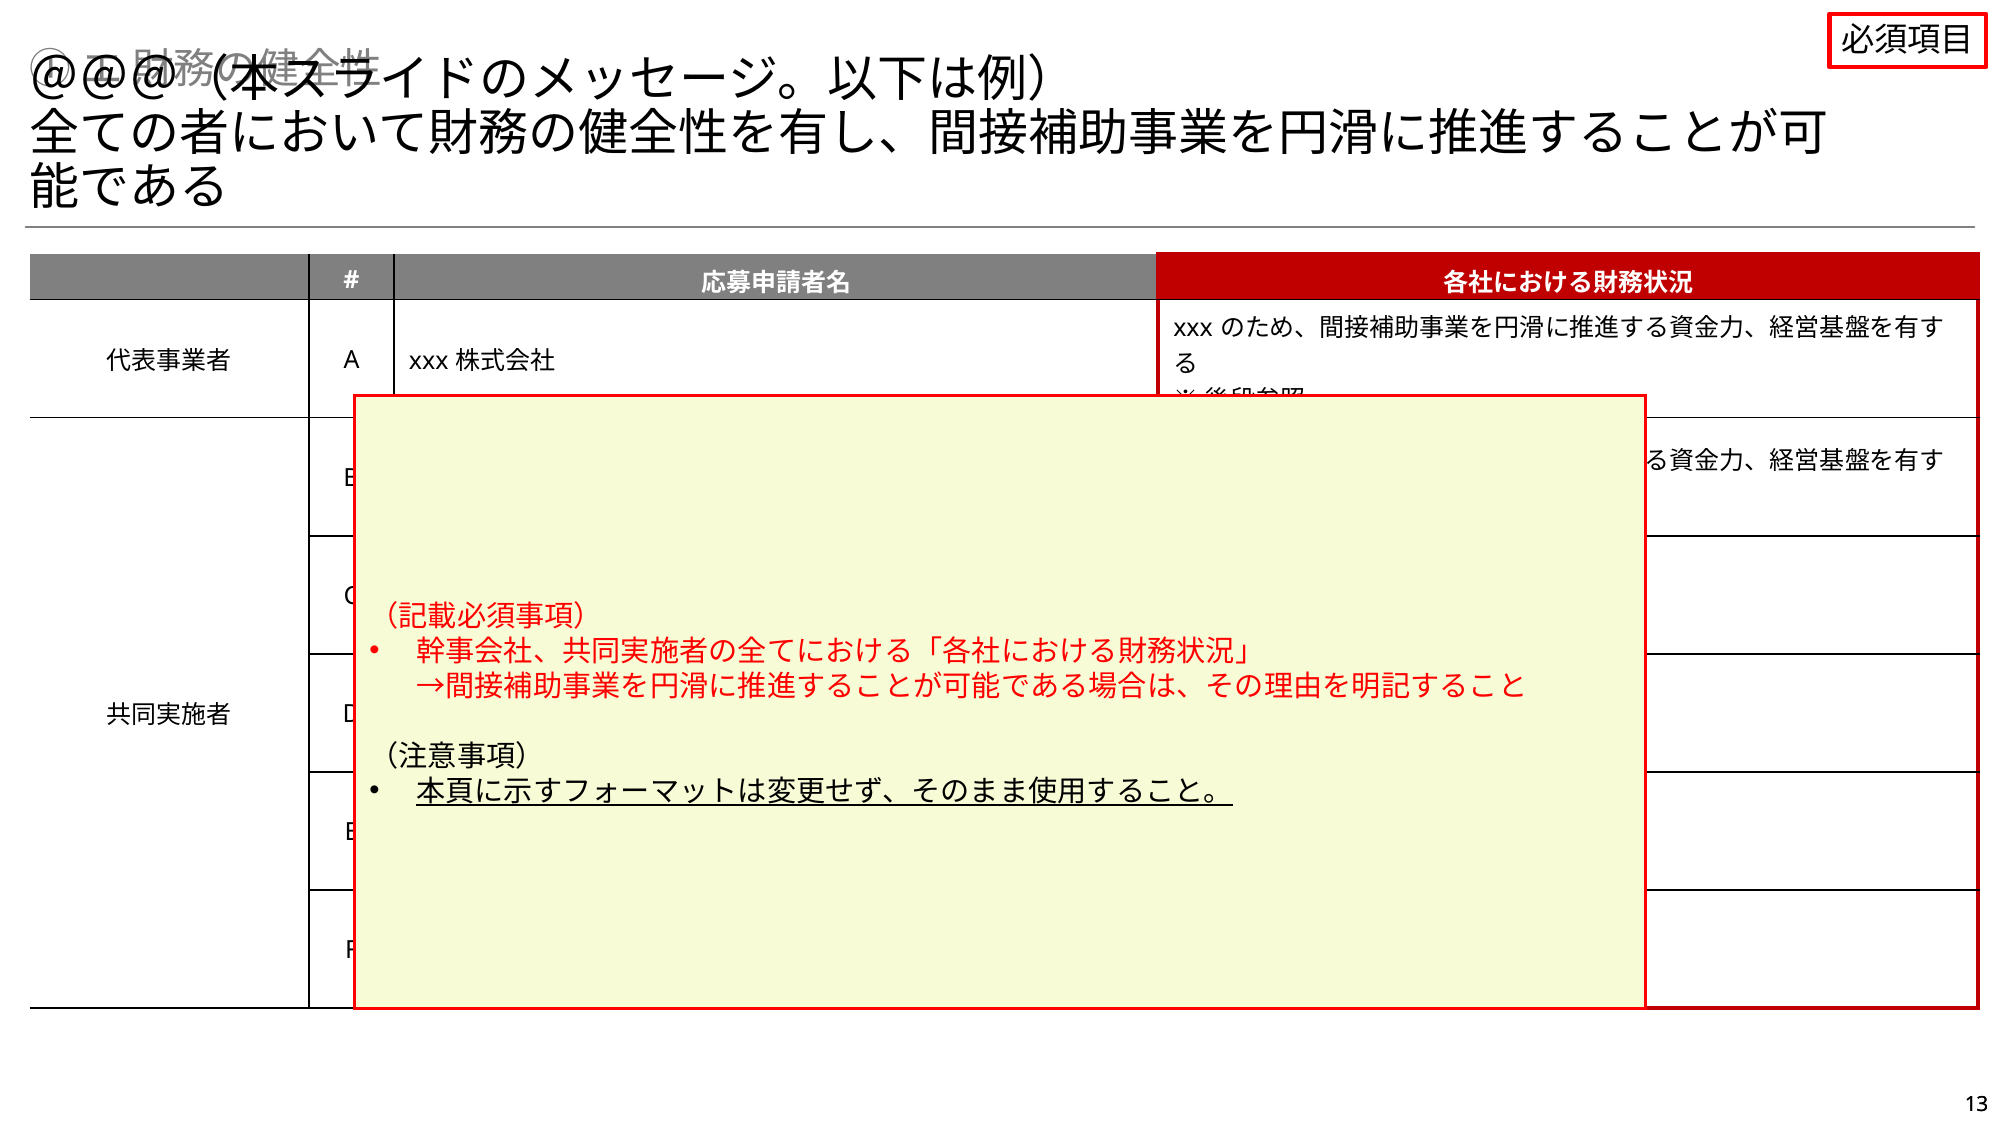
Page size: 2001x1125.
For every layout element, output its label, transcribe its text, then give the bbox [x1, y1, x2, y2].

table_cell 共同実施者 [30, 418, 308, 1007]
table_header 応募申請者名 [395, 254, 1156, 299]
table_cell F [310, 891, 353, 1007]
table_cell xxxのため、間接補助事業を円滑に推進する資金力、経営基盤を有する ※後段参照 [1160, 300, 1976, 417]
table_cell xxxのため、間接補助事業を円滑に推進する資金力、経営基盤を有する [1647, 418, 1976, 535]
table_header [30, 254, 308, 299]
table_cell E [310, 773, 353, 889]
table_cell C [310, 537, 353, 653]
table_cell [1647, 655, 1976, 771]
table_cell D [310, 655, 353, 771]
text_box ①エ 財務の健全性 [29, 47, 1802, 53]
table_cell A [310, 300, 393, 417]
text_box ＠＠＠（本スライドのメッセージ。以下は例） 全ての者において財務の健全性を有し、間接補助事業を円滑に推進することが可能である [29, 53, 1875, 216]
table_cell B [310, 418, 353, 535]
table_cell [1647, 537, 1976, 653]
table_cell 代表事業者 [30, 300, 308, 417]
text_box （記載必須事項） 幹事会社、共同実施者の全てにおける「各社における財務状況」 →間接補助事業を円滑に推進することが可能である場合は、その理由を明記すること （注意事項） 本頁に示すフォーマットは変更せず、そのまま使用すること。 [353, 394, 1647, 1010]
table_cell [1647, 773, 1976, 889]
table_header # [310, 254, 393, 299]
table_header 各社における財務状況 [1160, 256, 1976, 299]
table_cell xxx株式会社 [395, 300, 1156, 394]
text_box 必須項目 [1829, 13, 1986, 68]
table_cell [1647, 891, 1976, 1006]
